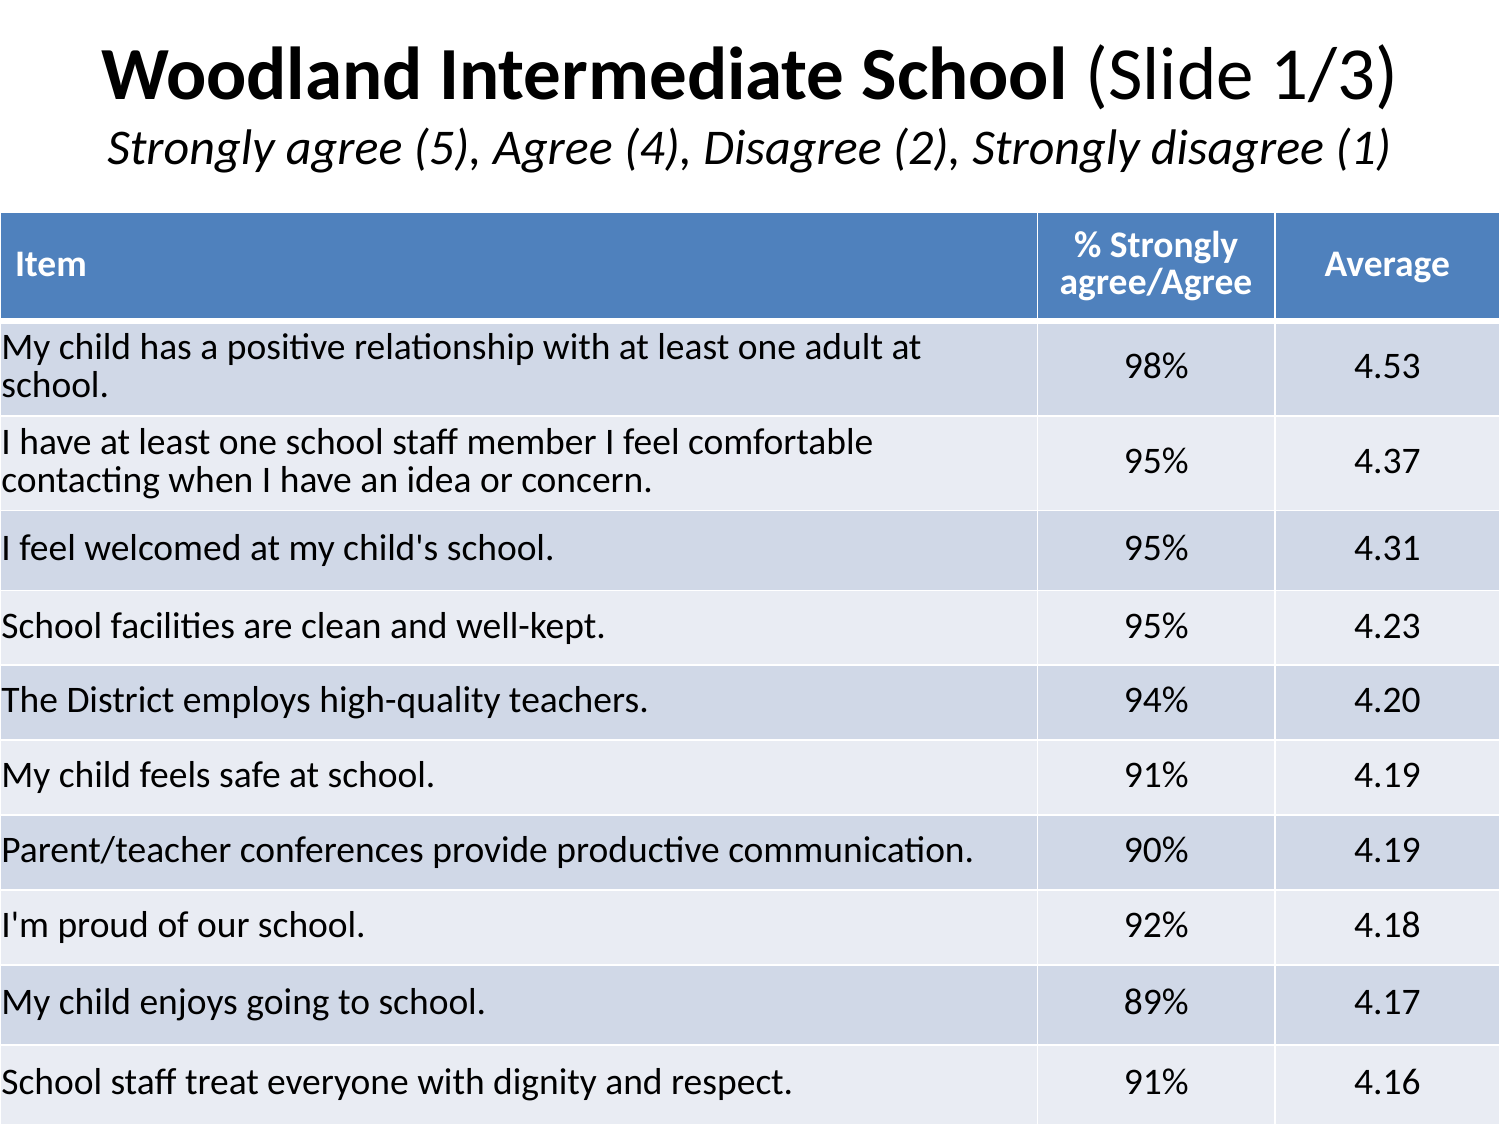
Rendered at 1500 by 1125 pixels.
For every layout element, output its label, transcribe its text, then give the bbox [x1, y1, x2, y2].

table_cell I'm proud of our school. [1, 891, 1037, 964]
table_cell 94% [1038, 666, 1274, 739]
table_cell 4.19 [1276, 741, 1499, 814]
table_cell I have at least one school staff member I feel comfortable contacting when I have an idea or concern. [1, 417, 1037, 510]
table_cell 90% [1038, 816, 1274, 889]
table_cell 91% [1038, 1046, 1274, 1124]
table_cell 4.23 [1276, 591, 1499, 664]
title Woodland Intermediate School (Slide 1/3) Strongly agree (5), Agree (4), Disagree (2), Strongly disagree (1) [0, 0, 1500, 200]
table_cell My child feels safe at school. [1, 741, 1037, 814]
table_cell The District employs high-quality teachers. [1, 666, 1037, 739]
table_cell 95% [1038, 417, 1274, 510]
table_cell 4.18 [1276, 891, 1499, 964]
table_cell 95% [1038, 511, 1274, 590]
table_cell 4.17 [1276, 966, 1499, 1044]
table_cell 92% [1038, 891, 1274, 964]
table_cell I feel welcomed at my child's school. [1, 511, 1037, 590]
table_cell 4.31 [1276, 511, 1499, 590]
table_cell 89% [1038, 966, 1274, 1044]
table_cell 95% [1038, 591, 1274, 664]
table_cell School staff treat everyone with dignity and respect. [1, 1046, 1037, 1124]
table_header Item [1, 213, 1037, 318]
table_cell 4.20 [1276, 666, 1499, 739]
table_cell 98% [1038, 324, 1274, 415]
table_cell My child has a positive relationship with at least one adult at school. [1, 324, 1037, 415]
table_header % Strongly agree/Agree [1038, 213, 1274, 318]
table_cell 4.16 [1276, 1046, 1499, 1124]
table_cell 4.19 [1276, 816, 1499, 889]
table_cell My child enjoys going to school. [1, 966, 1037, 1044]
table_cell 4.53 [1276, 324, 1499, 415]
table_header Average [1276, 213, 1499, 318]
table_cell 91% [1038, 741, 1274, 814]
table_cell Parent/teacher conferences provide productive communication. [1, 816, 1037, 889]
table_cell 4.37 [1276, 417, 1499, 510]
table_cell School facilities are clean and well-kept. [1, 591, 1037, 664]
